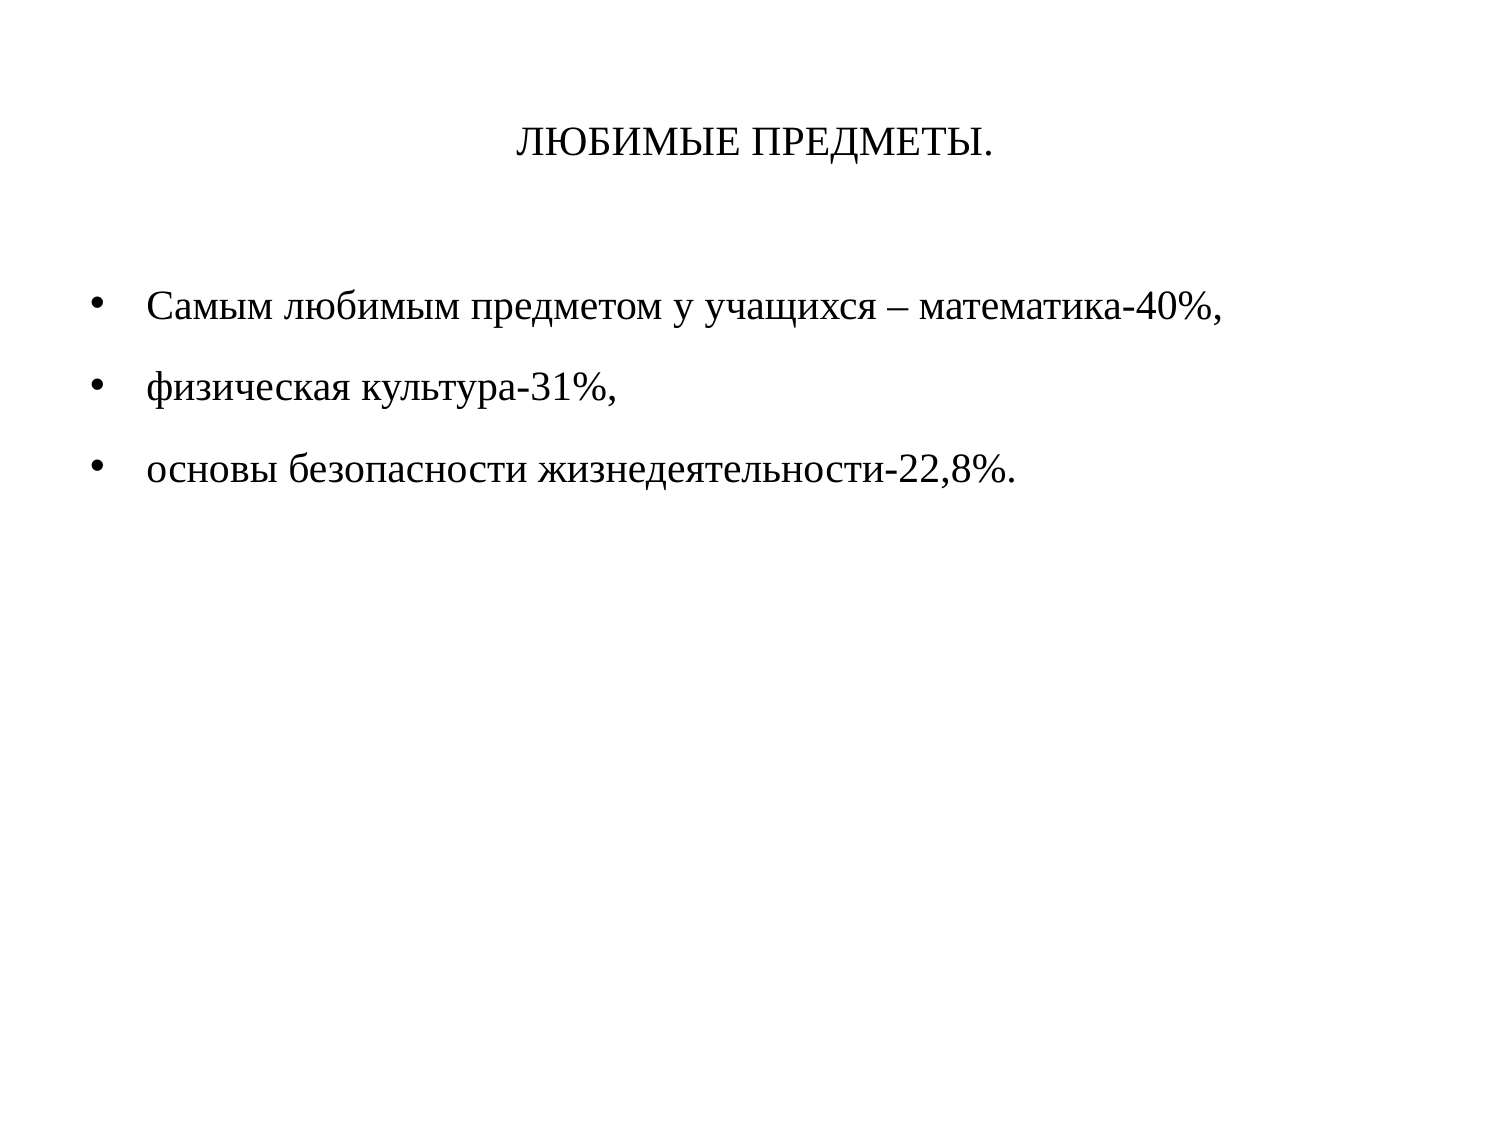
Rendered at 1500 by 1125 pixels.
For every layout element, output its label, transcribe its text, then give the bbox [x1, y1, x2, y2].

list Самым любимым предметом у учащихся – математика-40%, физическая культура-31%, основы безопасности жизнедеятельности-22,8%. [75, 262, 1425, 1005]
title ЛЮБИМЫЕ ПРЕДМЕТЫ. [75, 45, 1425, 233]
